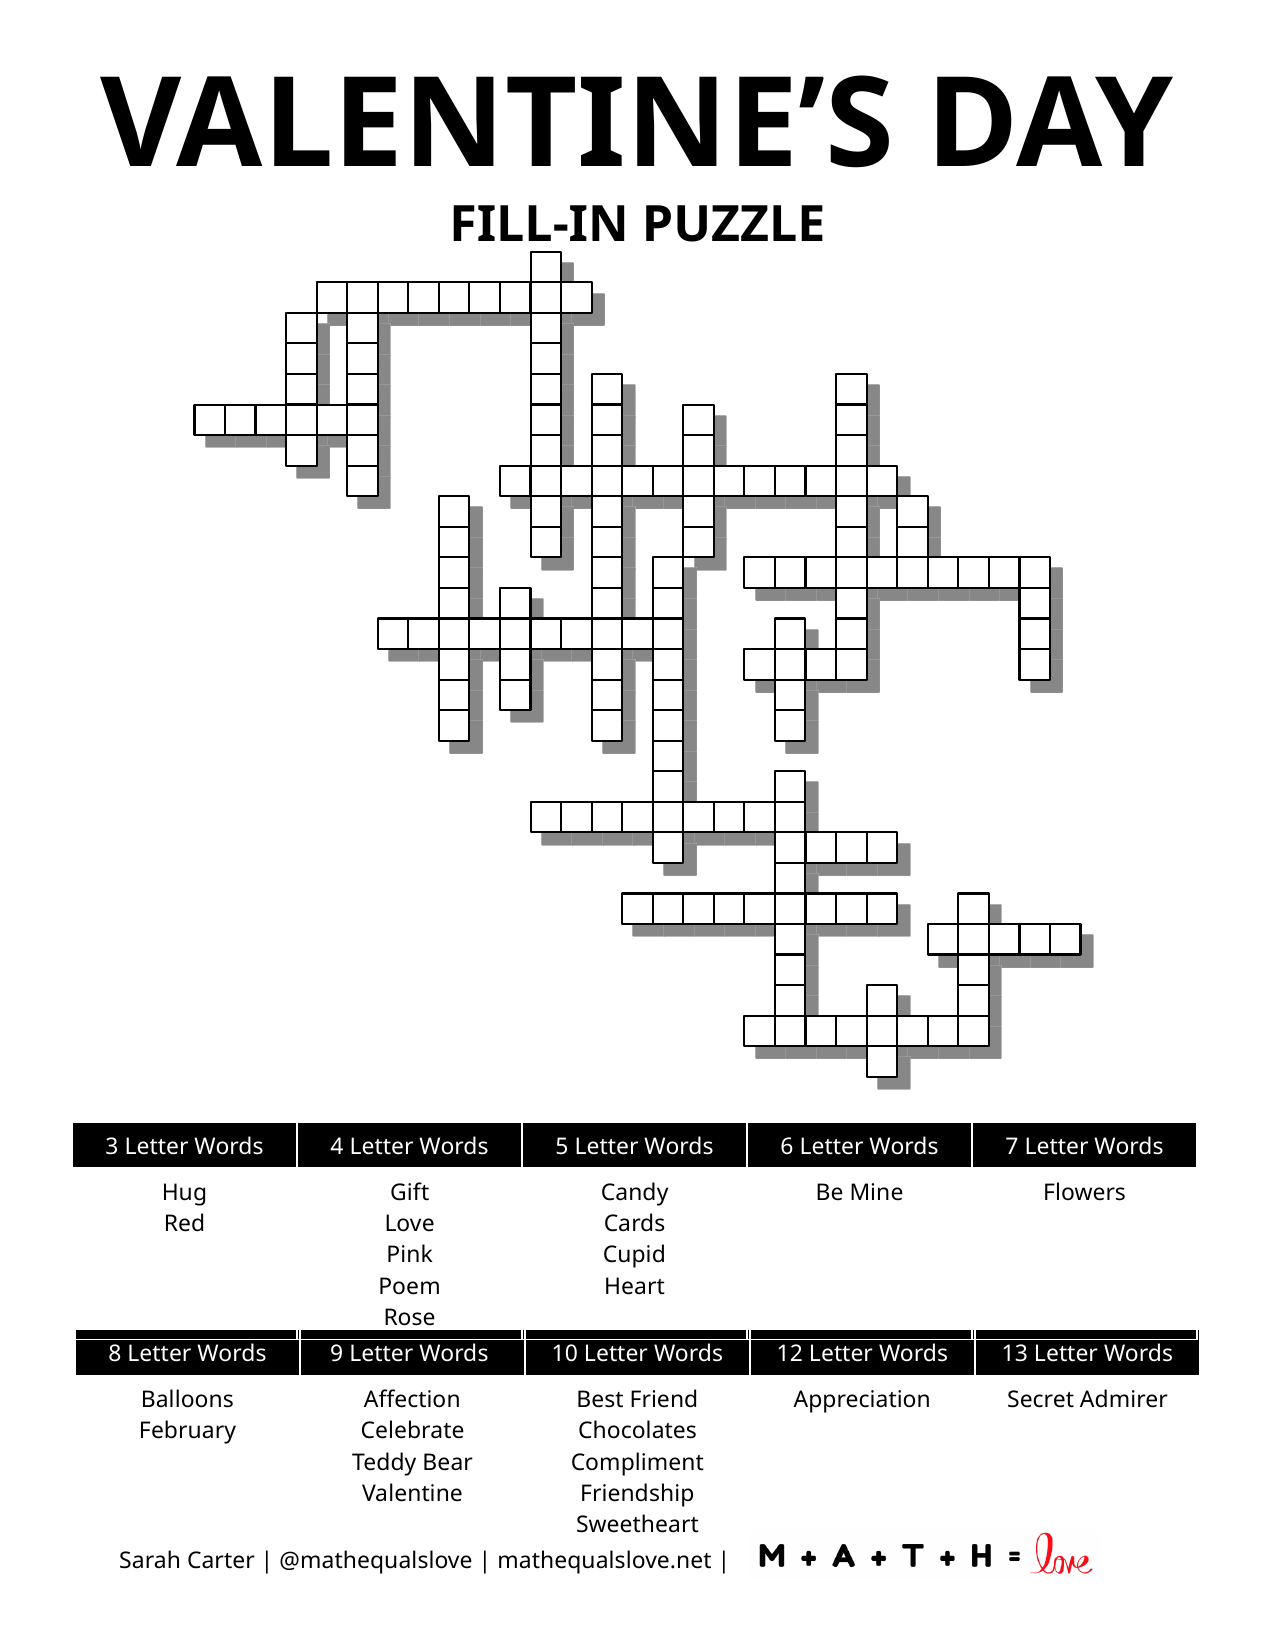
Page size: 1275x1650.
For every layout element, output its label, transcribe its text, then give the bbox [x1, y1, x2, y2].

table_header 3 Letter Words [73, 1123, 296, 1167]
text_box Sarah Carter | @mathequalslove | mathequalslove.net | [0, 1533, 1066, 1625]
table_header 6 Letter Words [748, 1123, 971, 1167]
table_header 7 Letter Words [973, 1123, 1196, 1167]
text_box [44, 1109, 1230, 1605]
text_box VALENTINE’S DAY FILL-IN PUZZLE [44, 46, 1230, 246]
table_cell Hug Red [73, 1169, 296, 1339]
table_cell Gift Love Pink Poem Rose [298, 1169, 521, 1339]
table_cell Candy Cards Cupid Heart [523, 1169, 746, 1339]
table_cell Flowers [973, 1169, 1196, 1339]
picture [747, 1530, 1101, 1578]
table_header 4 Letter Words [298, 1123, 521, 1167]
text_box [44, 251, 1230, 1077]
table_cell Be Mine [748, 1169, 971, 1339]
table_header 5 Letter Words [523, 1123, 746, 1167]
